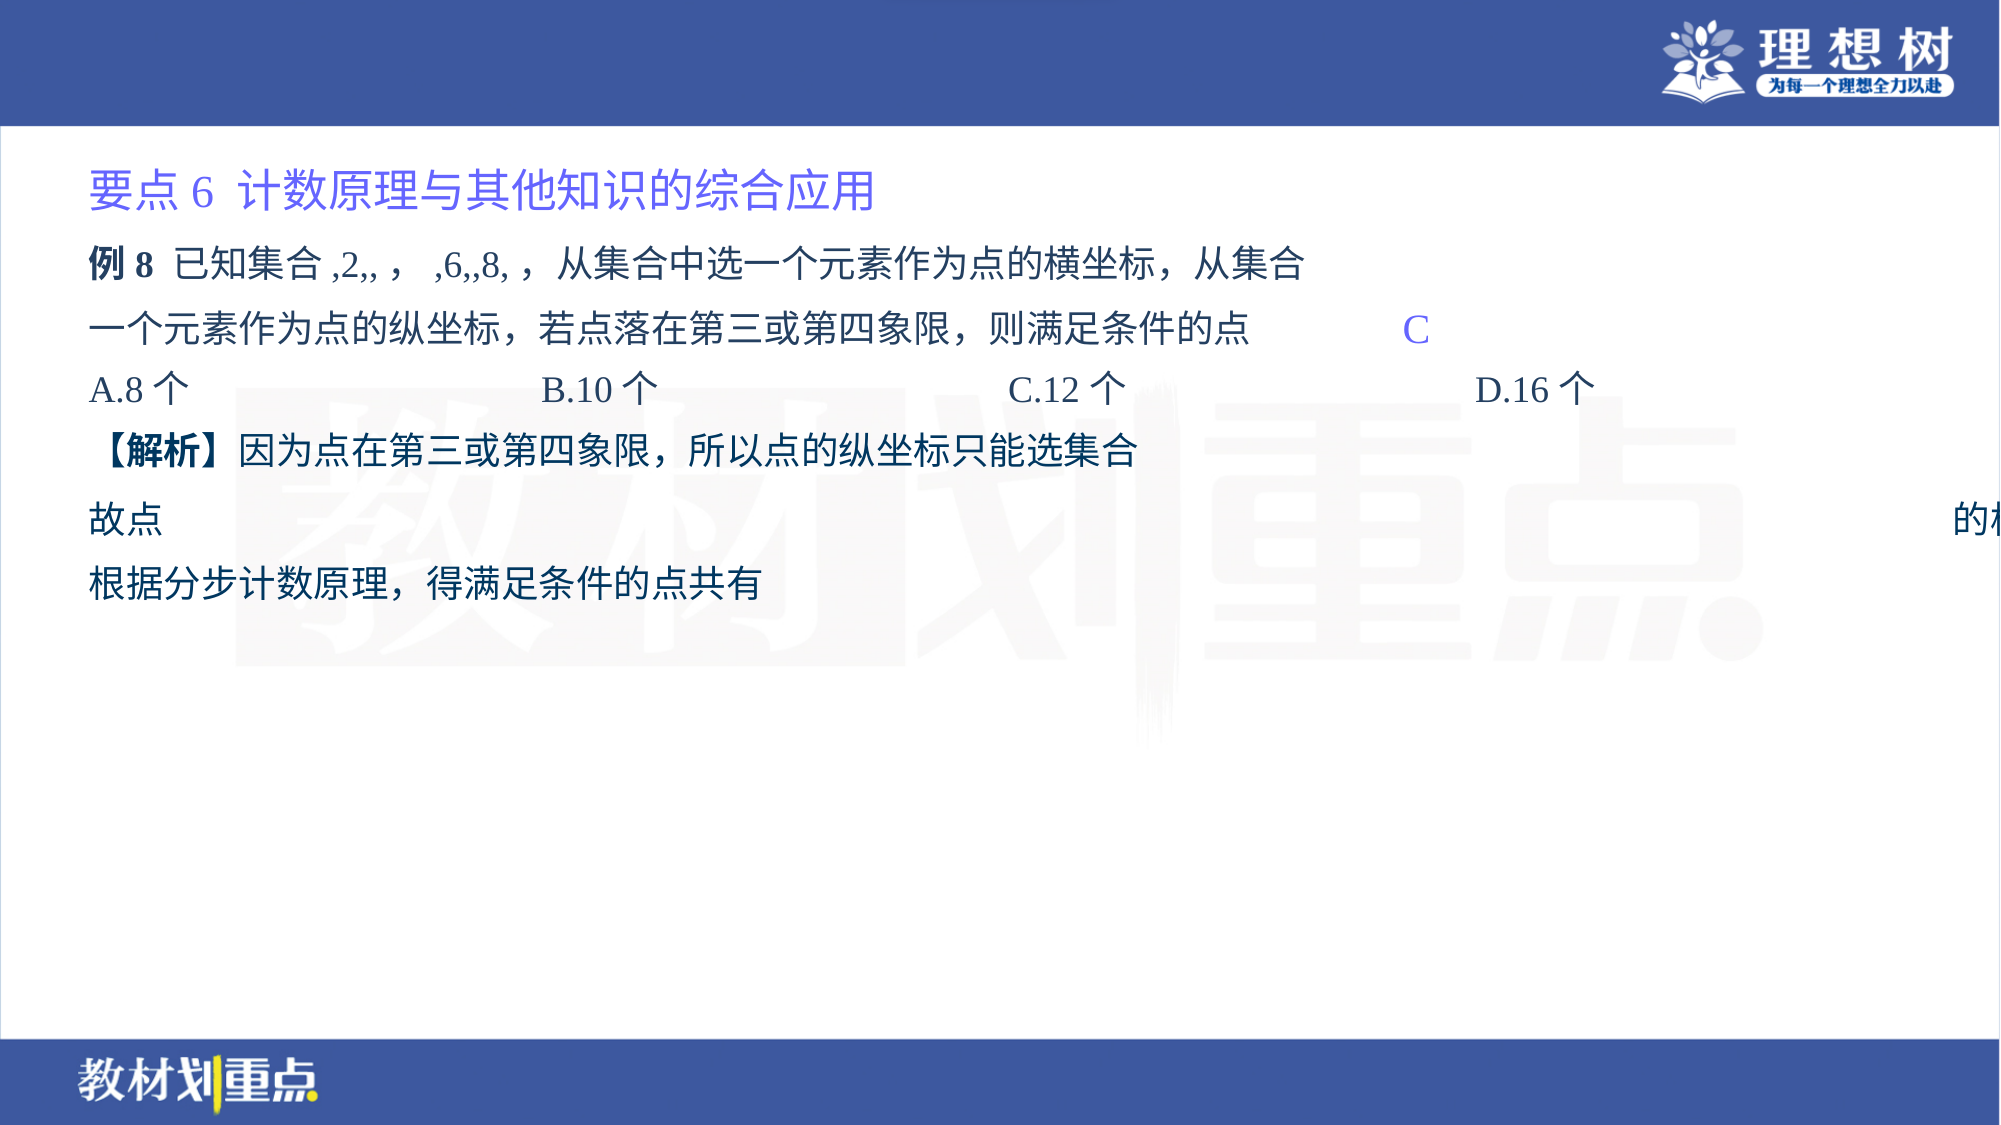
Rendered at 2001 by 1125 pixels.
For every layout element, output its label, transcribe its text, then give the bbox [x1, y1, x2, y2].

text_box A.8个 B.10个 C.12个 D.16个 [88, 343, 1911, 403]
text_box C [1387, 299, 1446, 343]
picture [0, 0, 2000, 1125]
text_box 要点6 计数原理与其他知识的综合应用 [88, 135, 1911, 276]
